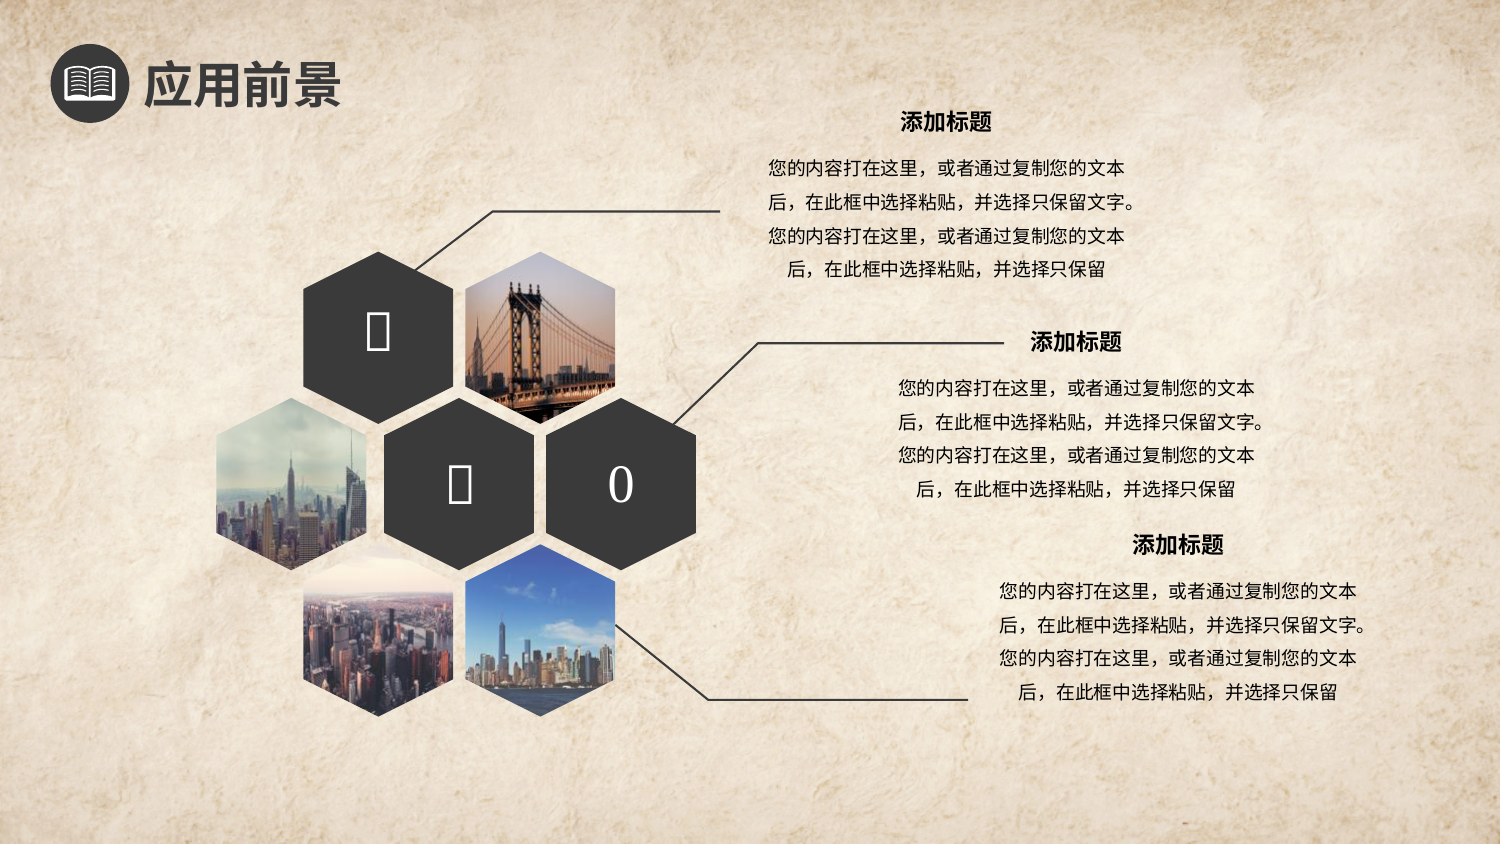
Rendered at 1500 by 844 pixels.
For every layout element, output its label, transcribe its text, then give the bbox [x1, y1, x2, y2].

text_box [440, 211, 721, 265]
picture [0, 0, 1500, 844]
text_box [616, 625, 969, 700]
text_box 应用前景 [129, 46, 482, 121]
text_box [879, 319, 1273, 510]
text_box [696, 343, 879, 422]
text_box [465, 544, 616, 717]
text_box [749, 100, 1143, 290]
text_box [303, 544, 454, 717]
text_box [303, 251, 454, 424]
text_box [465, 251, 616, 424]
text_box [51, 45, 129, 122]
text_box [981, 522, 1375, 713]
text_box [384, 397, 535, 571]
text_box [545, 397, 696, 571]
text_box [216, 397, 367, 571]
